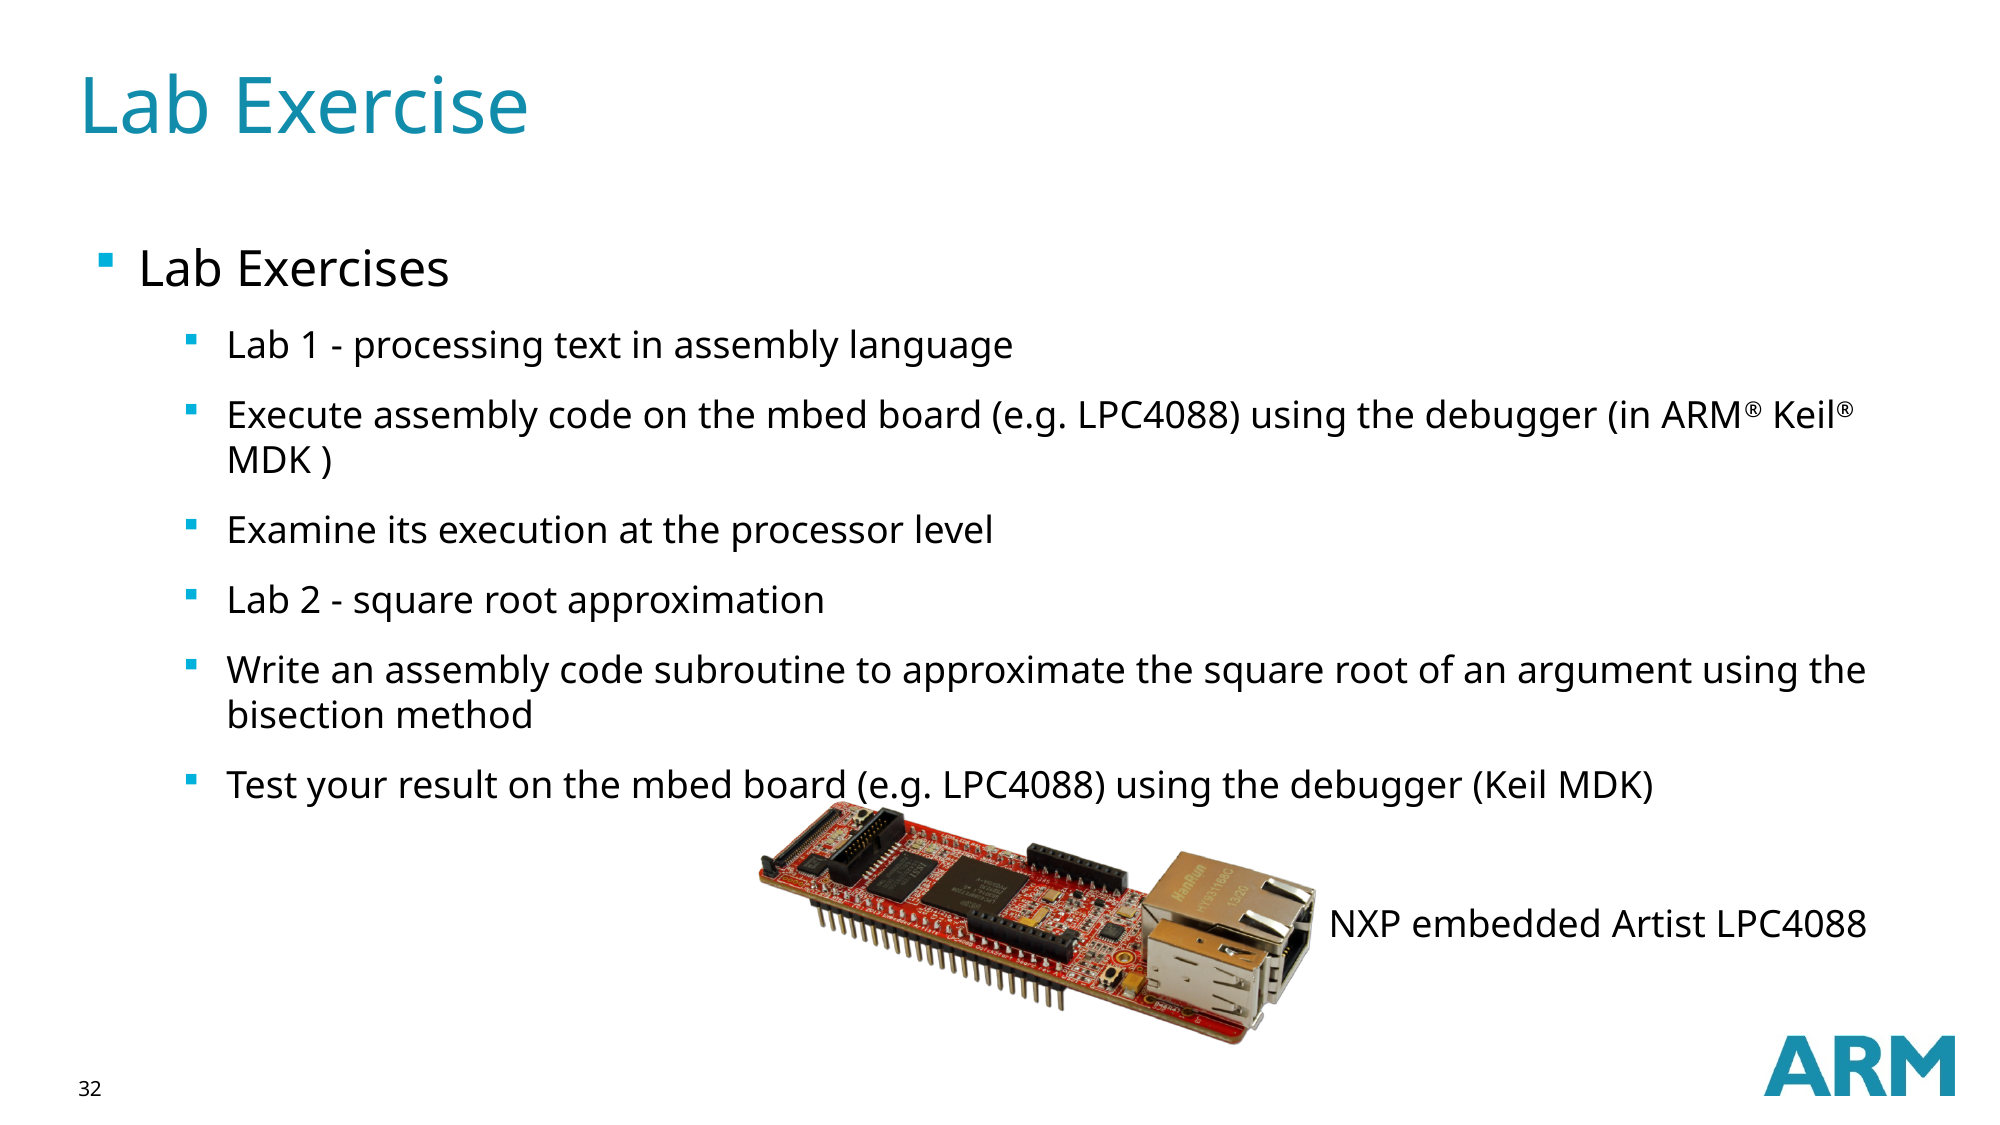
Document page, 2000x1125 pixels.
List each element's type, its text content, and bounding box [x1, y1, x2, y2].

title Lab Exercise [78, 55, 1910, 150]
list Lab Exercises Lab 1 - processing text in assembly language Execute assembly code on the mbed board (e.g. LPC4088) using the debugger (in ARM® Keil® MDK ) Examine its execution at the processor level Lab 2 - square root approximation Write an assembly code subroutine to approximate the square root of an argument using the bisection method Test your result on the mbed board (e.g. LPC4088) using the debugger (Keil MDK) [94, 236, 1882, 1004]
text_box NXP embedded Artist LPC4088 [1327, 892, 1884, 953]
picture [753, 738, 1321, 1108]
picture [1763, 1035, 1955, 1096]
